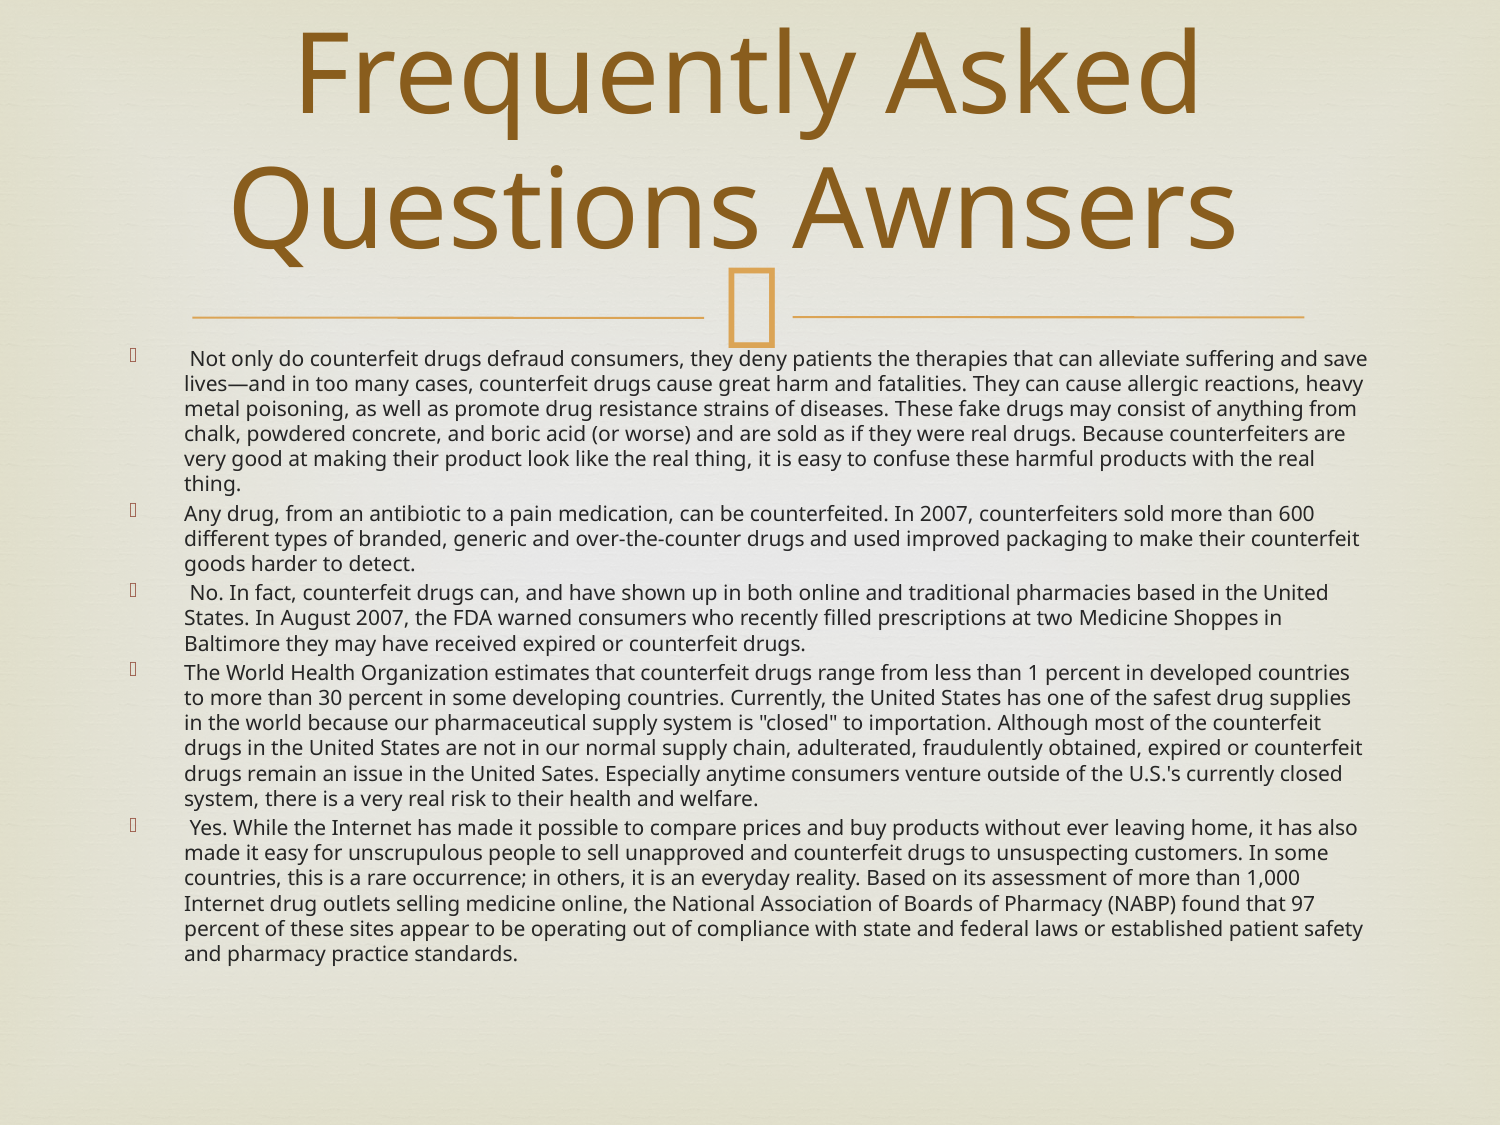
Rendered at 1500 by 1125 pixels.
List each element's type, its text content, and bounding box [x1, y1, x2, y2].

list Not only do counterfeit drugs defraud consumers, they deny patients the therapies that can alleviate suffering and save lives—and in too many cases, counterfeit drugs cause great harm and fatalities. They can cause allergic reactions, heavy metal poisoning, as well as promote drug resistance strains of diseases. These fake drugs may consist of anything from chalk, powdered concrete, and boric acid (or worse) and are sold as if they were real drugs. Because counterfeiters are very good at making their product look like the real thing, it is easy to confuse these harmful products with the real thing. Any drug, from an antibiotic to a pain medication, can be counterfeited. In 2007, counterfeiters sold more than 600 different types of branded, generic and over-the-counter drugs and used improved packaging to make their counterfeit goods harder to detect. No. In fact, counterfeit drugs can, and have shown up in both online and traditional pharmacies based in the United States. In August 2007, the FDA warned consumers who recently filled prescriptions at two Medicine Shoppes in Baltimore they may have received expired or counterfeit drugs. The World Health Organization estimates that counterfeit drugs range from less than 1 percent in developed countries to more than 30 percent in some developing countries. Currently, the United States has one of the safest drug supplies in the world because our pharmaceutical supply system is "closed" to importation. Although most of the counterfeit drugs in the United States are not in our normal supply chain, adulterated, fraudulently obtained, expired or counterfeit drugs remain an issue in the United Sates. Especially anytime consumers venture outside of the U.S.'s currently closed system, there is a very real risk to their health and welfare. Yes. While the Internet has made it possible to compare prices and buy products without ever leaving home, it has also made it easy for unscrupulous people to sell unapproved and counterfeit drugs to unsuspecting customers. In some countries, this is a rare occurrence; in others, it is an everyday reality. Based on its assessment of more than 1,000 Internet drug outlets selling medicine online, the National Association of Boards of Pharmacy (NABP) found that 97 percent of these sites appear to be operating out of compliance with state and federal laws or established patient safety and pharmacy practice standards. [114, 337, 1386, 1005]
title Frequently Asked Questions Awnsers [112, 50, 1385, 223]
